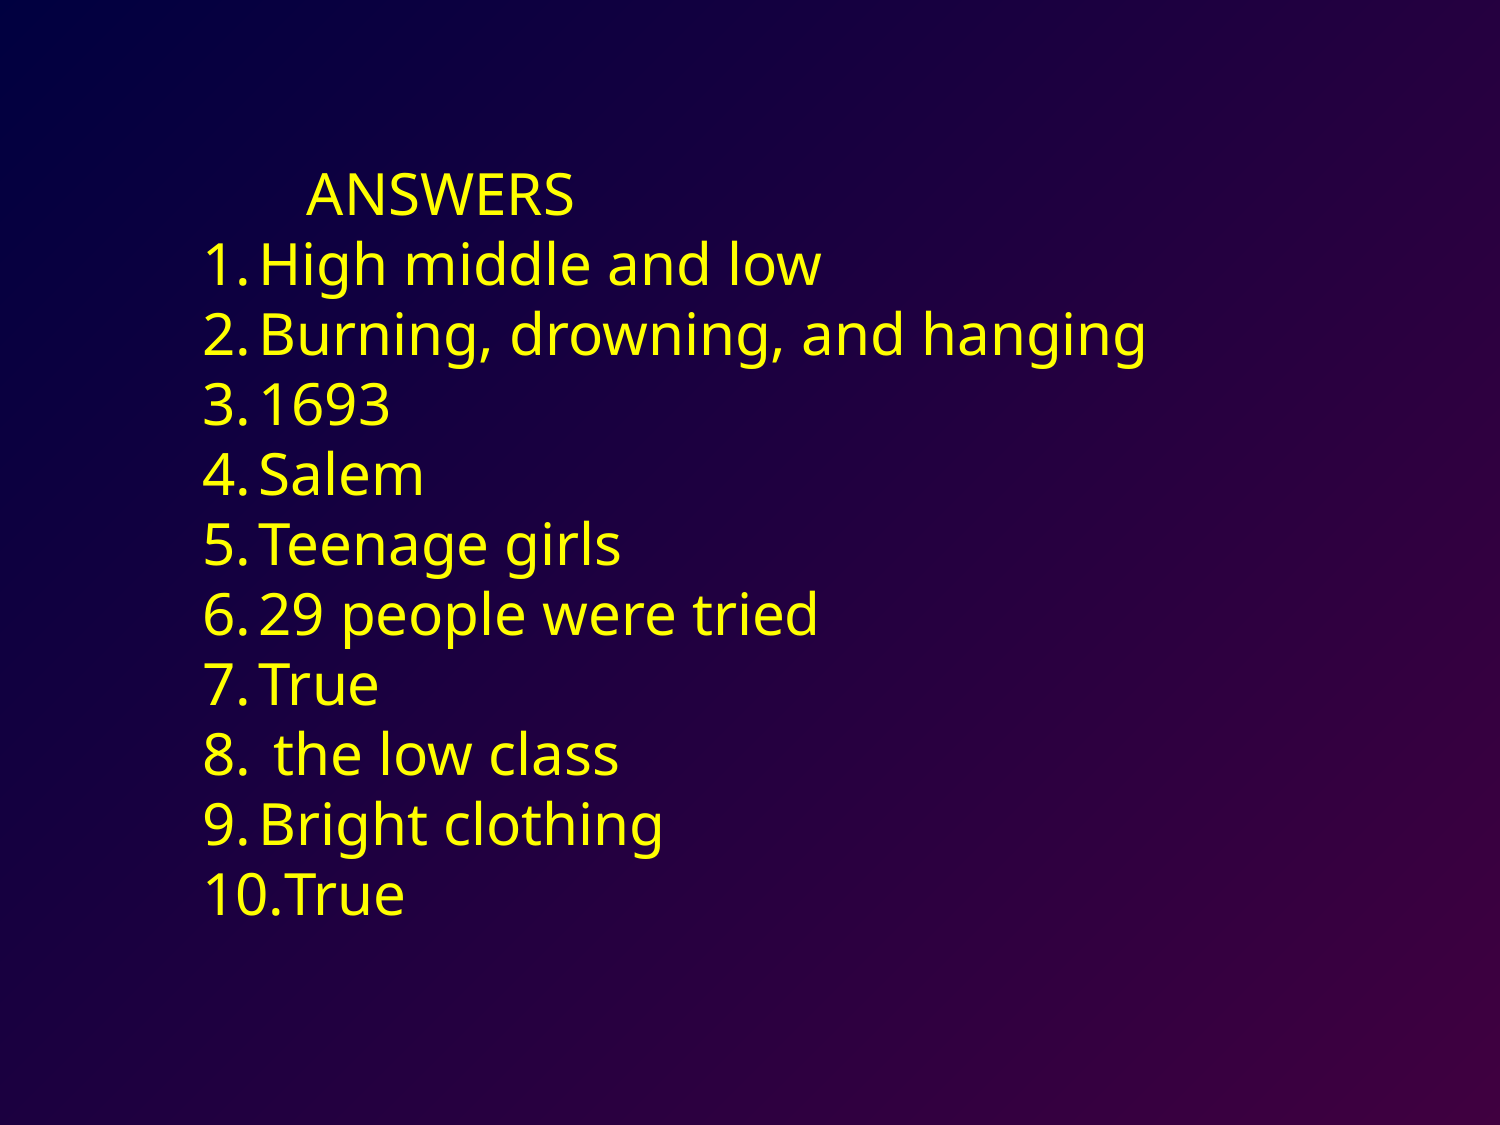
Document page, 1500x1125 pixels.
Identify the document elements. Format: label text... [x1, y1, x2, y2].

text_box ANSWERS High middle and low Burning, drowning, and hanging 1693 Salem Teenage girls 29 people were tried True the low class Bright clothing True [187, 149, 1363, 1125]
